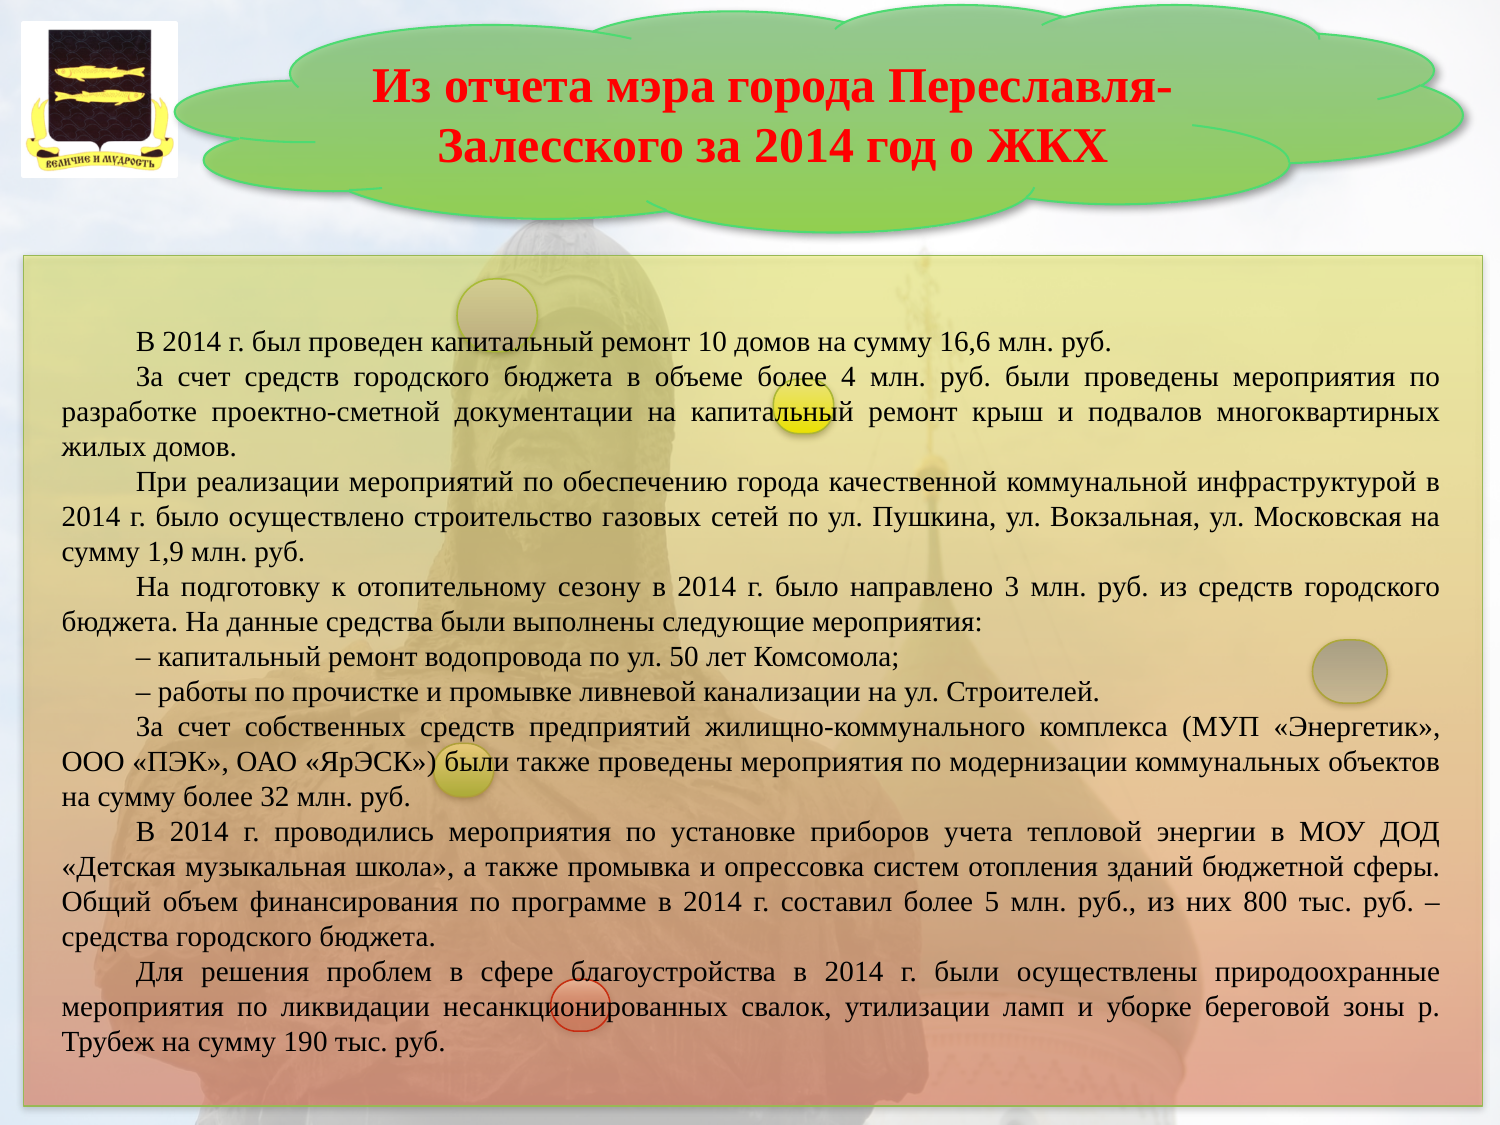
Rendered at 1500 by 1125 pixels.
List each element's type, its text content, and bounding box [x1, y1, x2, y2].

text_box [23, 255, 1483, 1107]
text_box В 2014 г. был проведен капитальный ремонт 10 домов на сумму 16,6 млн. руб. За счет средств городского бюджета в объеме более 4 млн. руб. были проведены мероприятия по разработке проектно-сметной документации на капитальный ремонт крыш и подвалов многоквартирных жилых домов. При реализации мероприятий по обеспечению города качественной коммунальной инфраструктурой в 2014 г. было осуществлено строительство газовых сетей по ул. Пушкина, ул. Вокзальная, ул. Московская на сумму 1,9 млн. руб. На подготовку к отопительному сезону в 2014 г. было направлено 3 млн. руб. из средств городского бюджета. На данные средства были выполнены следующие мероприятия: – капитальный ремонт водопровода по ул. 50 лет Комсомола; – работы по прочистке и промывке ливневой канализации на ул. Строителей. За счет собственных средств предприятий жилищно-коммунального комплекса (МУП «Энергетик», ООО «ПЭК», ОАО «ЯрЭСК») были также проведены мероприятия по модернизации коммунальных объектов на сумму более 32 млн. руб. В 2014 г. проводились мероприятия по установке приборов учета тепловой энергии в МОУ ДОД «Детская музыкальная школа», а также промывка и опрессовка систем отопления зданий бюджетной сферы. Общий объем финансирования по программе в 2014 г. составил более 5 млн. руб., из них 800 тыс. руб. – средства городского бюджета. Для решения проблем в сфере благоустройства в 2014 г. были осуществлены природоохранные мероприятия по ликвидации несанкционированных свалок, утилизации ламп и уборке береговой зоны р. Трубеж на сумму 190 тыс. руб. [46, 315, 1457, 1065]
text_box [21, 21, 178, 178]
text_box Из отчета мэра города Переславля-Залесского за 2014 год о ЖКХ [172, 2, 1465, 235]
